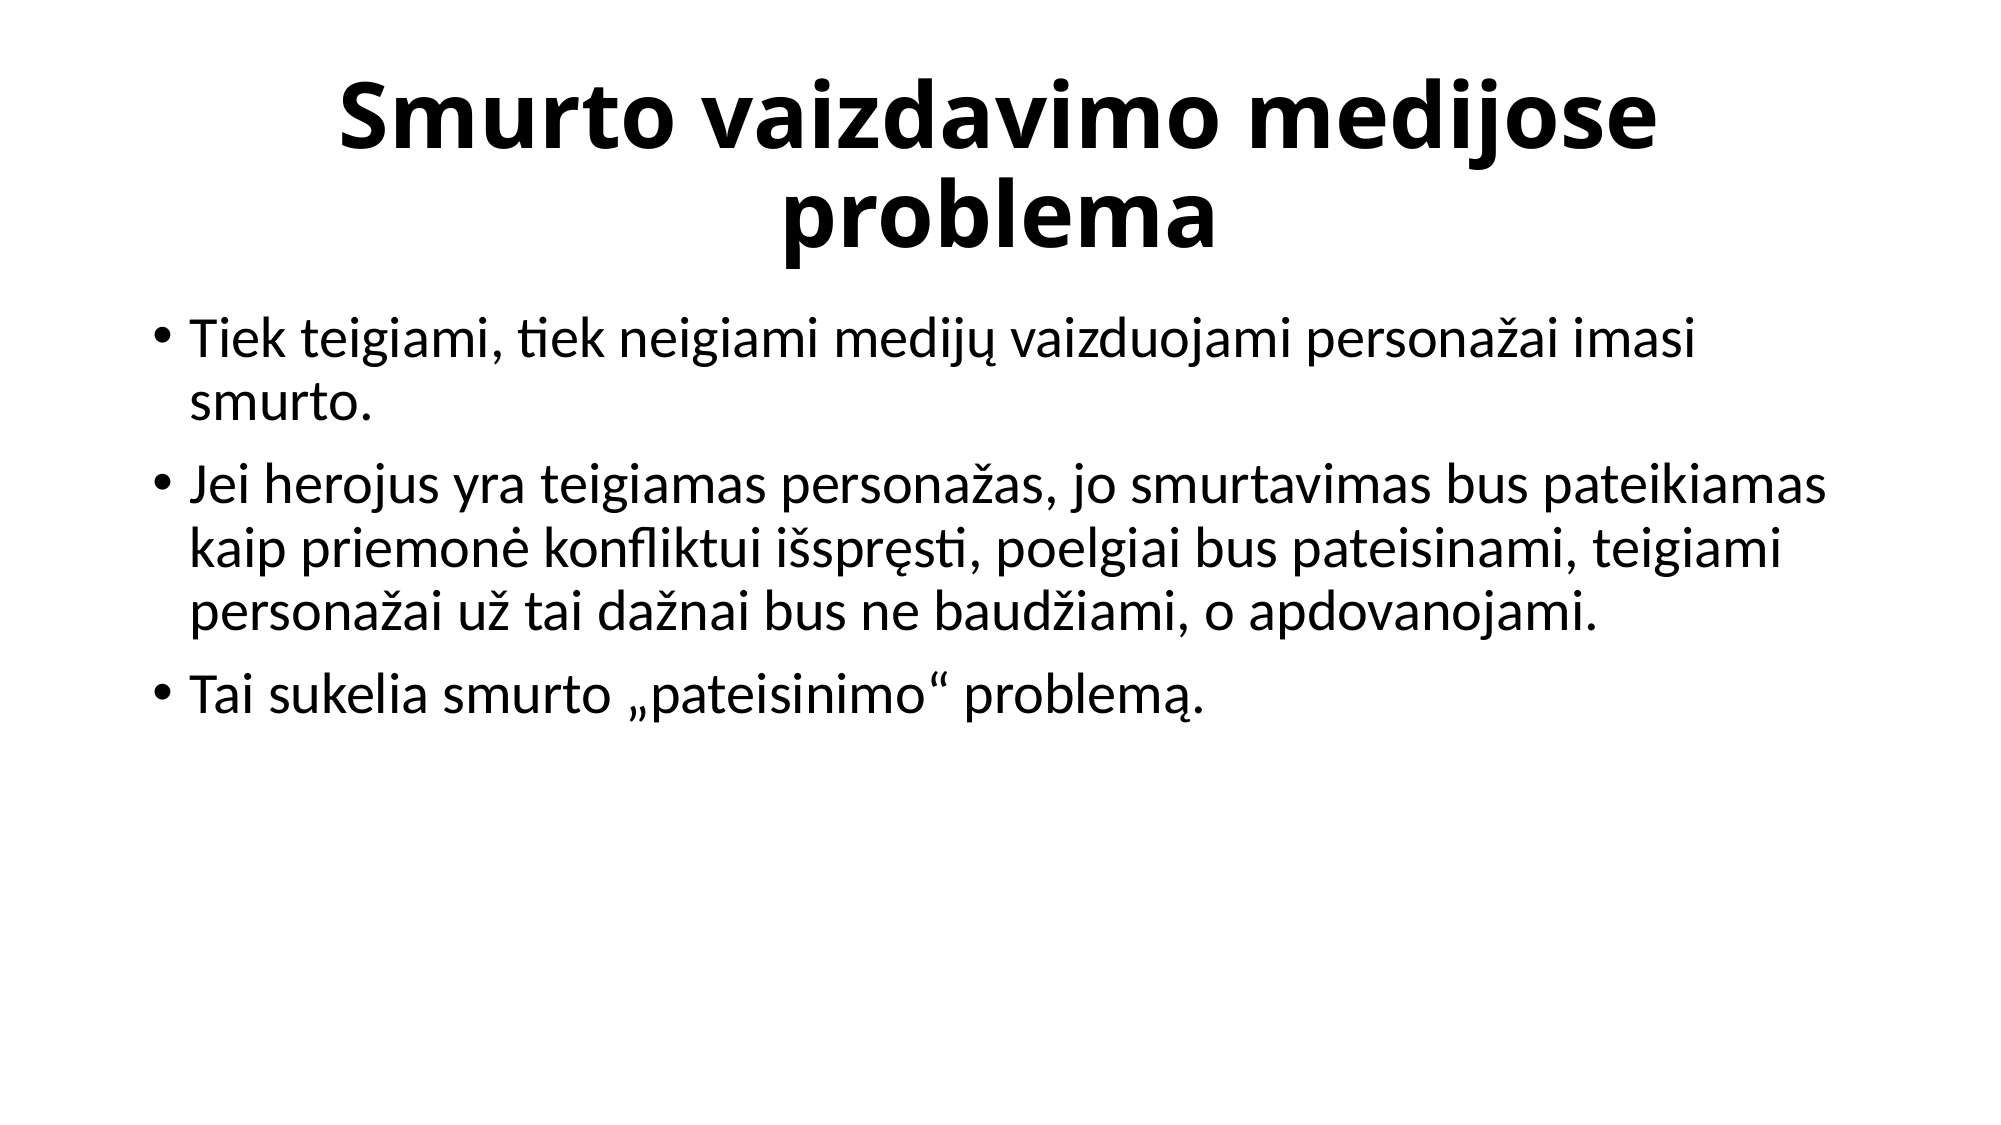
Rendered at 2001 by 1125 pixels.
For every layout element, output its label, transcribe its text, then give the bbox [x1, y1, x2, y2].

list Tiek teigiami, tiek neigiami medijų vaizduojami personažai imasi smurto. Jei herojus yra teigiamas personažas, jo smurtavimas bus pateikiamas kaip priemonė konfliktui išspręsti, poelgiai bus pateisinami, teigiami personažai už tai dažnai bus ne baudžiami, o apdovanojami. Tai sukelia smurto „pateisinimo“ problemą. [137, 299, 1863, 1014]
title Smurto vaizdavimo medijose problema [137, 59, 1863, 278]
